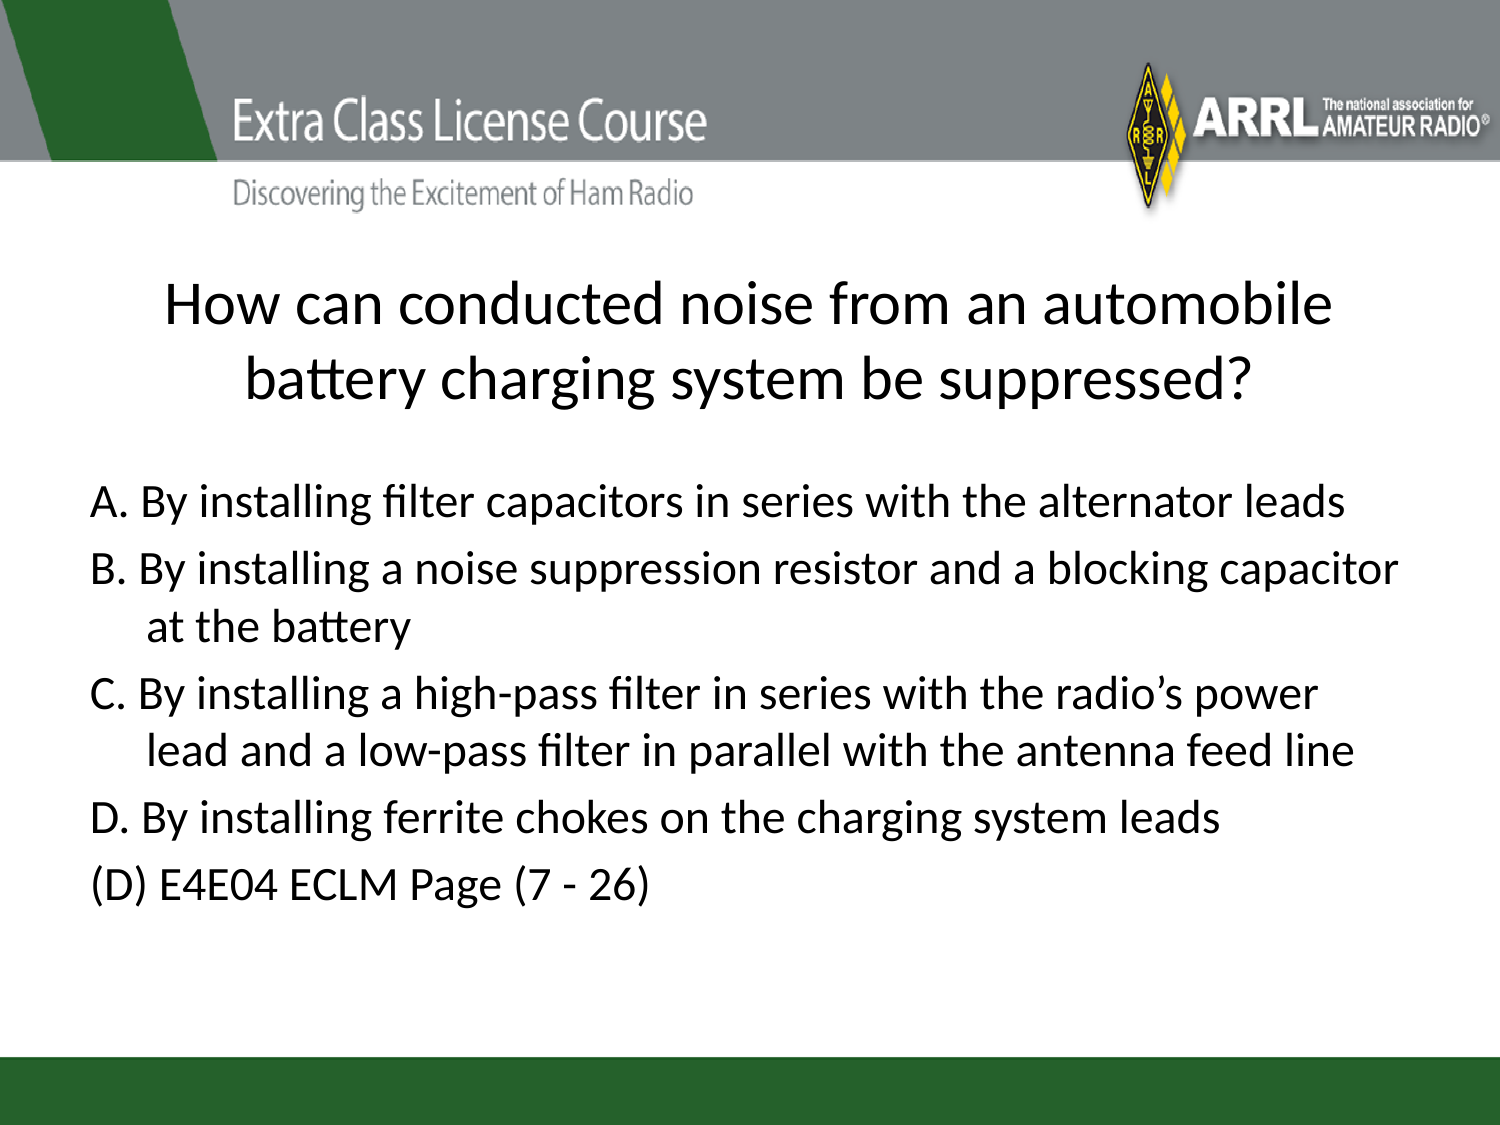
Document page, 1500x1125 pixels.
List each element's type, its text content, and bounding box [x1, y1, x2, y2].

list A. By installing filter capacitors in series with the alternator leads B. By installing a noise suppression resistor and a blocking capacitor at the battery C. By installing a high-pass filter in series with the radio’s power lead and a low-pass filter in parallel with the antenna feed line D. By installing ferrite chokes on the charging system leads (D) E4E04 ECLM Page (7 - 26) [75, 462, 1425, 980]
picture [0, 0, 1500, 1125]
title How can conducted noise from an automobile battery charging system be suppressed? [75, 254, 1425, 435]
